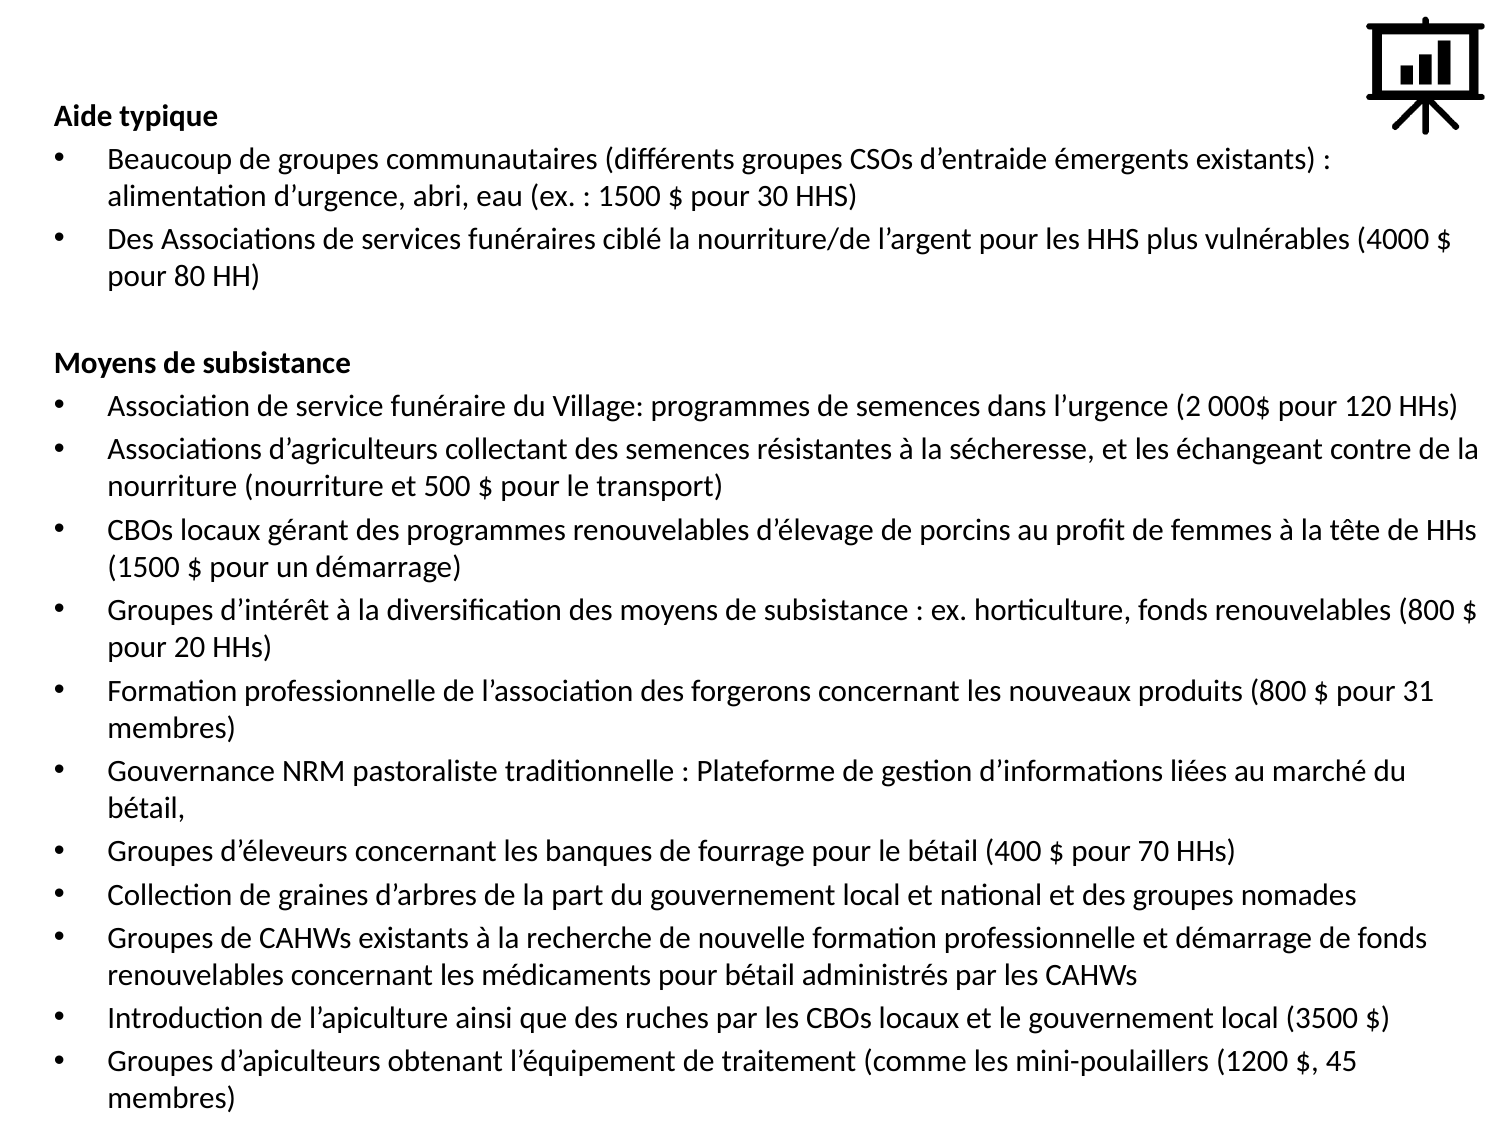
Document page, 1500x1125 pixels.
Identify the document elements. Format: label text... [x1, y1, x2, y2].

list Aide typique Beaucoup de groupes communautaires (différents groupes CSOs d’entraide émergents existants) : alimentation d’urgence, abri, eau (ex. : 1500 $ pour 30 HHS) Des Associations de services funéraires ciblé la nourriture/de l’argent pour les HHS plus vulnérables (4000 $ pour 80 HH) Moyens de subsistance Association de service funéraire du Village: programmes de semences dans l’urgence (2 000$ pour 120 HHs) Associations d’agriculteurs collectant des semences résistantes à la sécheresse, et les échangeant contre de la nourriture (nourriture et 500 $ pour le transport) CBOs locaux gérant des programmes renouvelables d’élevage de porcins au profit de femmes à la tête de HHs (1500 $ pour un démarrage) Groupes d’intérêt à la diversification des moyens de subsistance : ex. horticulture, fonds renouvelables (800 $ pour 20 HHs) Formation professionnelle de l’association des forgerons concernant les nouveaux produits (800 $ pour 31 membres) Gouvernance NRM pastoraliste traditionnelle : Plateforme de gestion d’informations liées au marché du bétail, Groupes d’éleveurs concernant les banques de fourrage pour le bétail (400 $ pour 70 HHs) Collection de graines d’arbres de la part du gouvernement local et national et des groupes nomades Groupes de CAHWs existants à la recherche de nouvelle formation professionnelle et démarrage de fonds renouvelables concernant les médicaments pour bétail administrés par les CAHWs Introduction de l’apiculture ainsi que des ruches par les CBOs locaux et le gouvernement local (3500 $) Groupes d’apiculteurs obtenant l’équipement de traitement (comme les mini-poulaillers (1200 $, 45 membres) Clubs scolaires en faveur de l’environnement [0, 87, 1500, 1125]
picture [1349, 0, 1500, 151]
